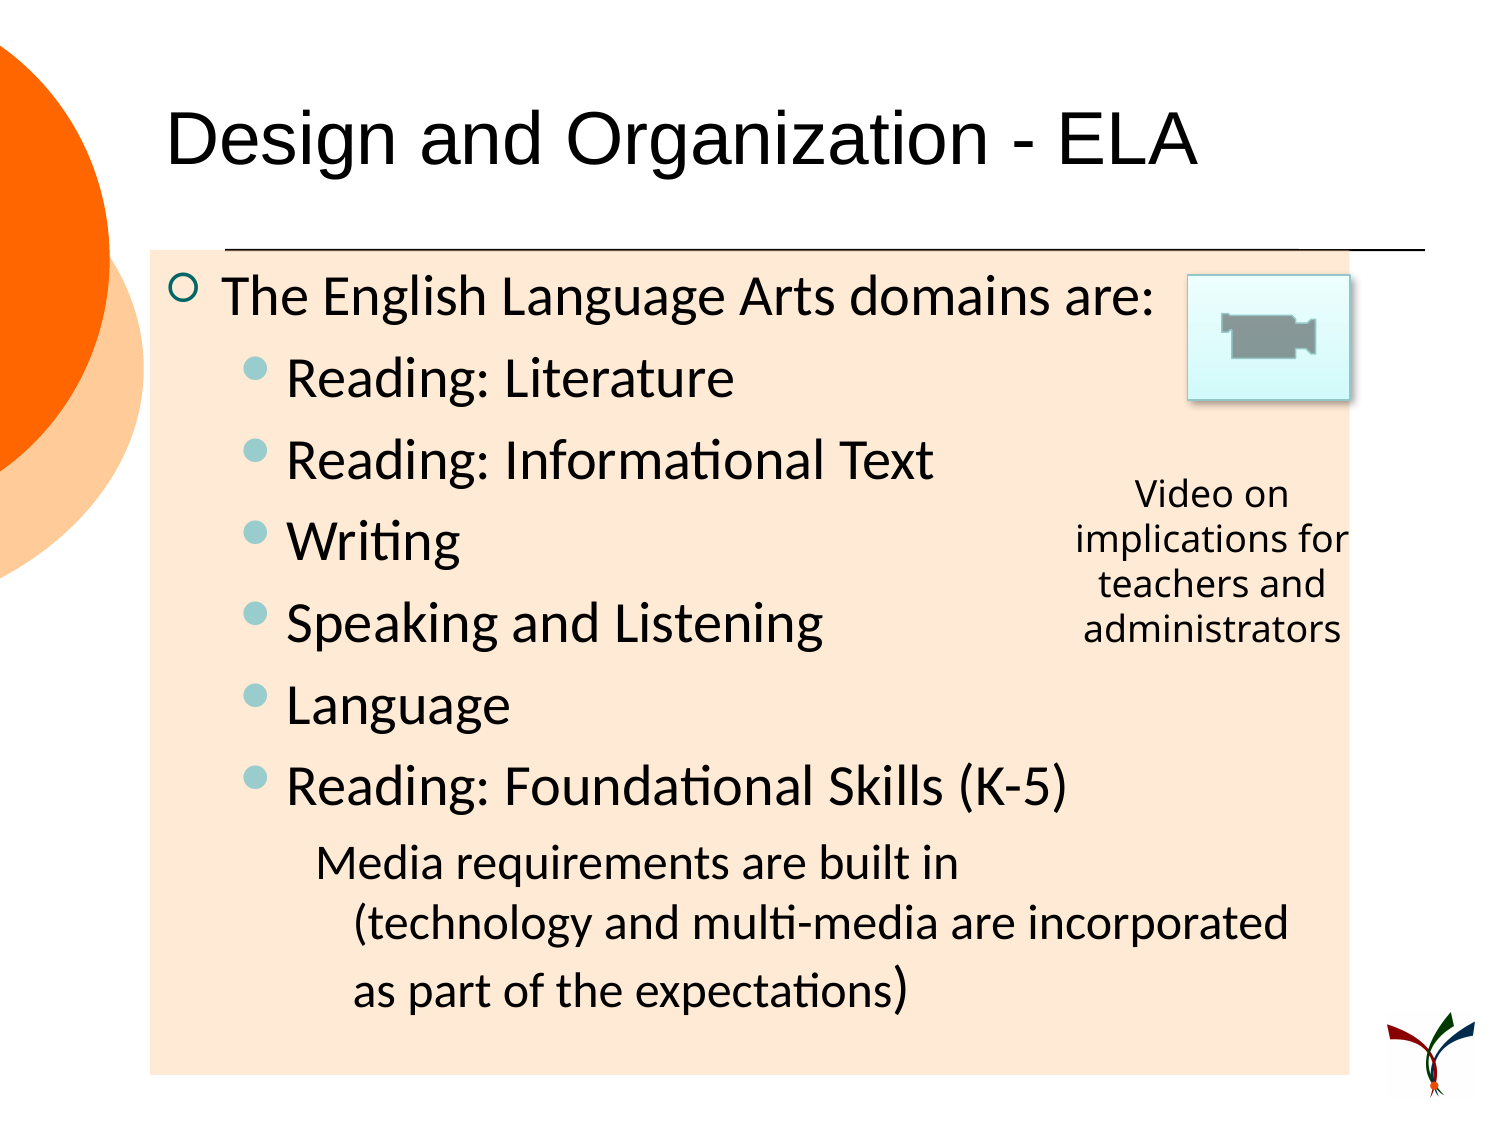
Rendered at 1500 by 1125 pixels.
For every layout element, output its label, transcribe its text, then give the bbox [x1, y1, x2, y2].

list The English Language Arts domains are: Reading: Literature Reading: Informational Text Writing Speaking and Listening Language Reading: Foundational Skills (K-5) Media requirements are built in (technology and multi-media are incorporated as part of the expectations) [149, 249, 1350, 1076]
text_box Video on implications for teachers and administrators [1012, 462, 1413, 658]
title Design and Organization - ELA [149, 0, 1413, 188]
picture [1387, 1012, 1475, 1098]
text_box [1187, 274, 1351, 401]
